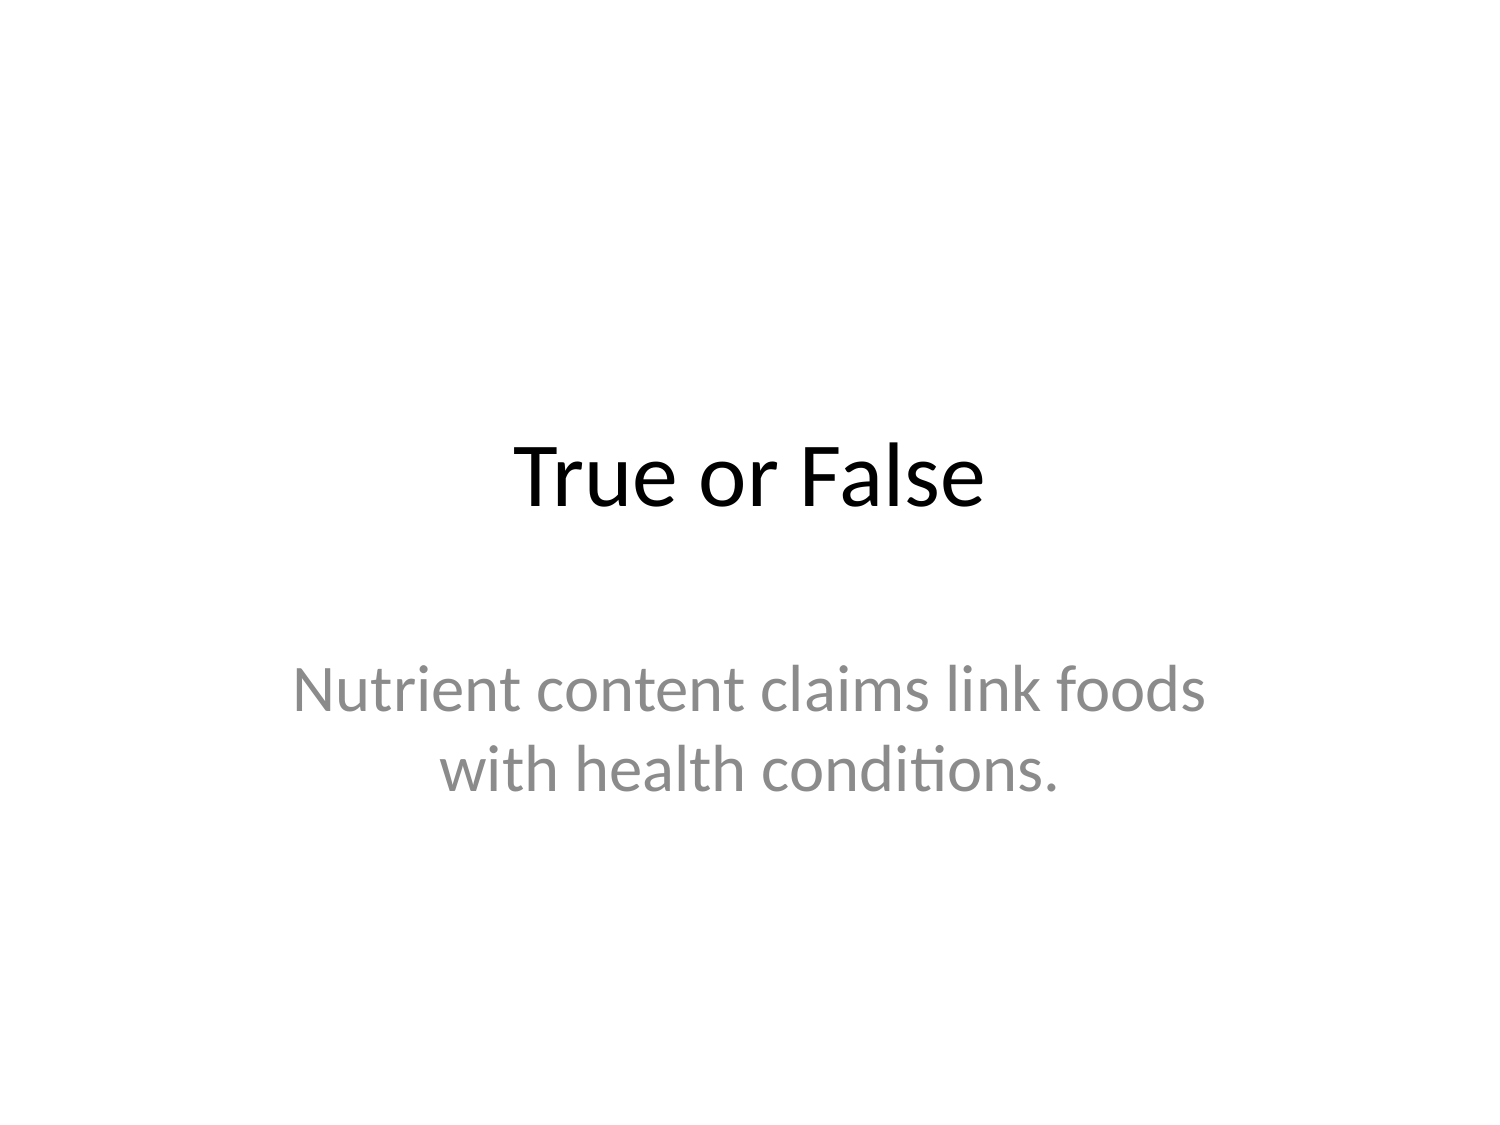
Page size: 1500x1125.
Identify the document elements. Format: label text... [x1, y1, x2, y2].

title True or False [112, 349, 1388, 591]
subtitle Nutrient content claims link foods with health conditions. [225, 637, 1275, 925]
